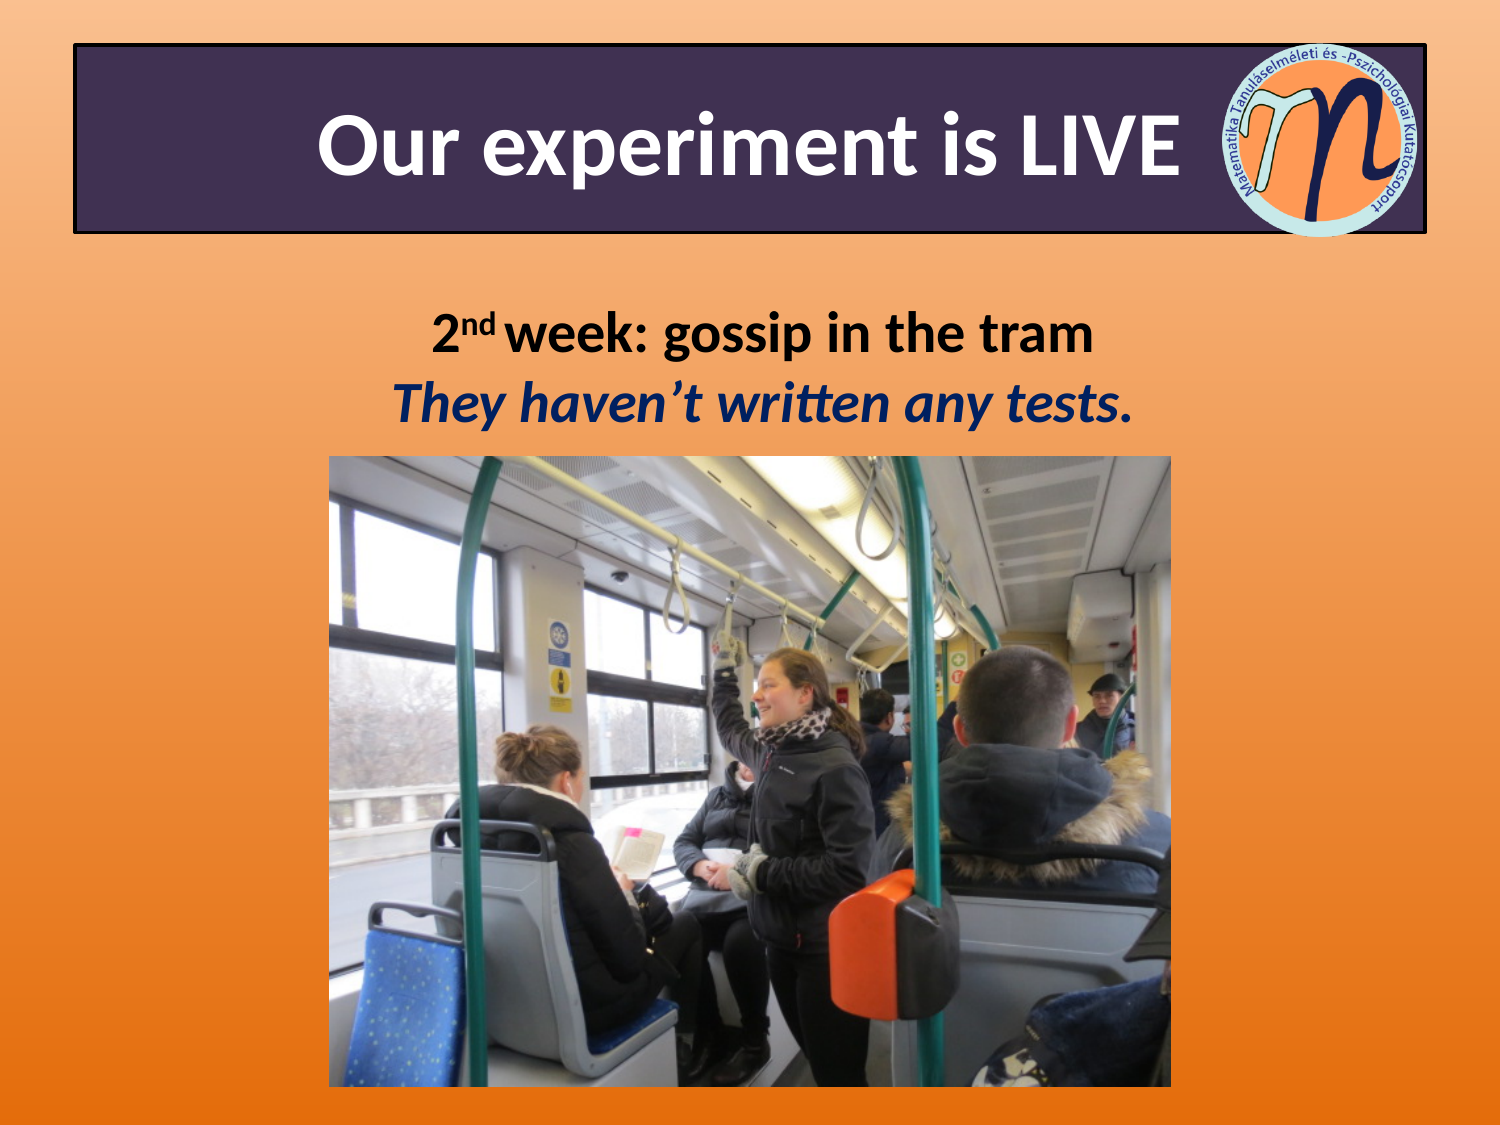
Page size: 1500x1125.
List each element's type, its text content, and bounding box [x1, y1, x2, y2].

title Our experiment is LIVE [73, 43, 1218, 234]
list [329, 455, 1171, 1087]
picture [1222, 40, 1422, 238]
text_box 2nd week: gossip in the tram They haven’t written any tests. [376, 286, 1150, 442]
